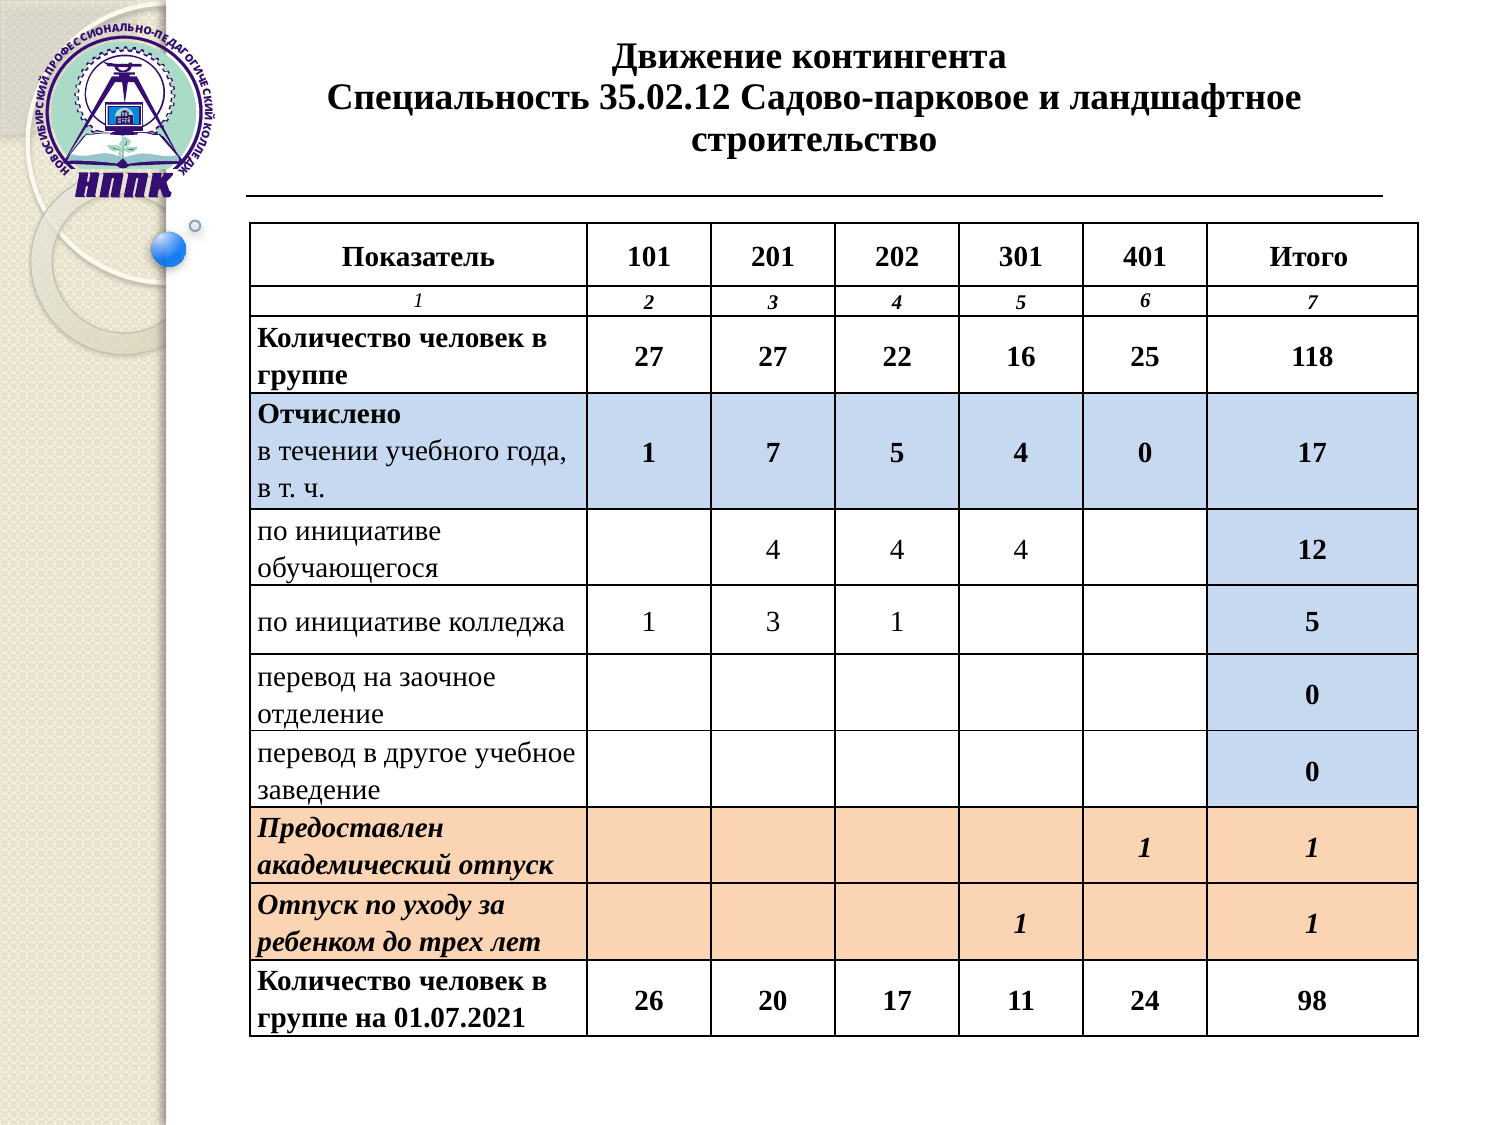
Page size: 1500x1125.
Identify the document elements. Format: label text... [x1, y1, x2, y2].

table_cell [712, 808, 834, 882]
table_cell перевод в другое учебное заведение [251, 731, 586, 806]
table_cell 5 [960, 287, 1082, 315]
table_cell 5 [836, 394, 958, 508]
table_cell 12 [1208, 510, 1417, 584]
table_cell [588, 731, 710, 806]
table_header Движение контингента Специальность 35.02.12 Садово-парковое и ландшафтное строительство [246, 35, 1383, 195]
table_cell 1 [960, 884, 1082, 959]
table_cell 4 [836, 287, 958, 315]
table_cell [588, 510, 710, 584]
table_cell Отпуск по уходу за ребенком до трех лет [251, 884, 586, 959]
table_cell 3 [712, 287, 834, 315]
table_cell [588, 655, 710, 730]
table_cell [1084, 884, 1206, 959]
table_cell 1 [588, 586, 710, 653]
table_cell [588, 808, 710, 882]
table_cell 25 [1084, 317, 1206, 392]
table_cell 26 [588, 961, 710, 1035]
table_cell 0 [1208, 655, 1417, 730]
table_cell 0 [1084, 394, 1206, 508]
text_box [34, 23, 216, 199]
table_cell 17 [1208, 394, 1417, 508]
table_cell 0 [1208, 731, 1417, 806]
table_cell 1 [836, 586, 958, 653]
table_cell 27 [712, 317, 834, 392]
table_cell перевод на заочное отделение [251, 655, 586, 730]
table_cell [712, 655, 834, 730]
table_cell 2 [588, 287, 710, 315]
table_cell [960, 731, 1082, 806]
table_cell Количество человек в группе [251, 317, 586, 392]
table_cell [836, 655, 958, 730]
table_cell [712, 884, 834, 959]
table_header Показатель [251, 224, 586, 285]
table_cell [1084, 586, 1206, 653]
table_cell 22 [836, 317, 958, 392]
table_cell 27 [588, 317, 710, 392]
table_cell 4 [960, 394, 1082, 508]
table_cell 4 [836, 510, 958, 584]
table_header 301 [960, 224, 1082, 285]
table_cell 1 [588, 394, 710, 508]
table_cell [960, 586, 1082, 653]
table_cell Отчислено в течении учебного года, в т. ч. [251, 394, 586, 508]
table_cell Предоставлен академический отпуск [251, 808, 586, 882]
table_cell [836, 808, 958, 882]
table_cell [836, 731, 958, 806]
table_cell 20 [712, 961, 834, 1035]
table_cell 98 [1208, 961, 1417, 1035]
table_cell [1084, 655, 1206, 730]
table_cell 6 [1084, 287, 1206, 315]
table_cell 1 [1208, 808, 1417, 882]
table_header 201 [712, 224, 834, 285]
table_cell 3 [712, 586, 834, 653]
table_cell [1084, 510, 1206, 584]
table_cell [836, 884, 958, 959]
table_cell [1084, 731, 1206, 806]
table_cell 5 [1208, 586, 1417, 653]
table_cell 16 [960, 317, 1082, 392]
table_cell [960, 655, 1082, 730]
table_cell 24 [1084, 961, 1206, 1035]
table_cell Количество человек в группе на 01.07.2021 [251, 961, 586, 1035]
table_cell 1 [251, 287, 586, 315]
table_cell 4 [712, 510, 834, 584]
table_cell 4 [960, 510, 1082, 584]
table_header 202 [836, 224, 958, 285]
table_cell 7 [712, 394, 834, 508]
table_cell по инициативе обучающегося [251, 510, 586, 584]
table_cell [712, 731, 834, 806]
table_cell по инициативе колледжа [251, 586, 586, 653]
table_header 101 [588, 224, 710, 285]
table_cell 1 [1208, 884, 1417, 959]
table_cell [588, 884, 710, 959]
table_cell 1 [1084, 808, 1206, 882]
table_header Итого [1208, 224, 1417, 285]
table_cell 7 [1208, 287, 1417, 315]
table_header 401 [1084, 224, 1206, 285]
table_cell 17 [836, 961, 958, 1035]
table_cell [960, 808, 1082, 882]
table_cell 11 [960, 961, 1082, 1035]
table_cell 118 [1208, 317, 1417, 392]
